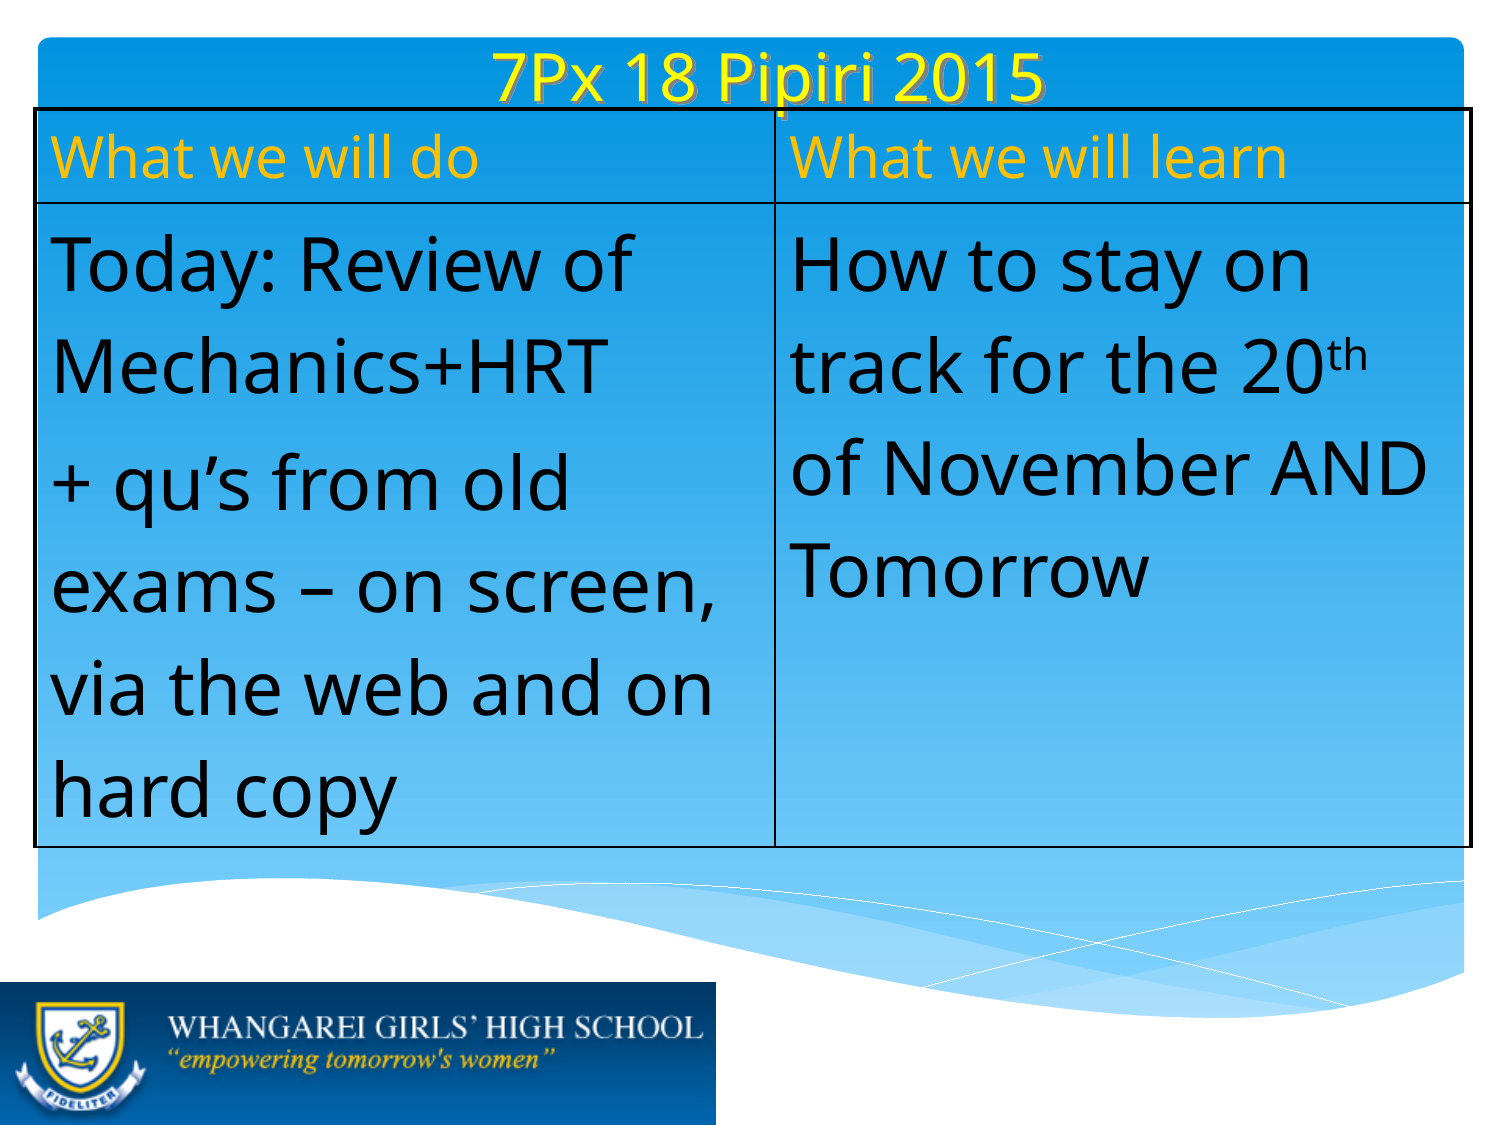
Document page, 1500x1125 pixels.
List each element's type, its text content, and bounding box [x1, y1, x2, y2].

table_cell How to stay on track for the 20th of November AND Tomorrow [776, 204, 1469, 846]
table_cell Today: Review of Mechanics+HRT + qu’s from old exams – on screen, via the web and on hard copy [37, 204, 774, 846]
table_header What we will learn [776, 111, 1469, 202]
table_header What we will do [37, 111, 774, 202]
text_box 7Px 18 Pipiri 2015 [162, 24, 1375, 107]
picture [0, 982, 716, 1125]
